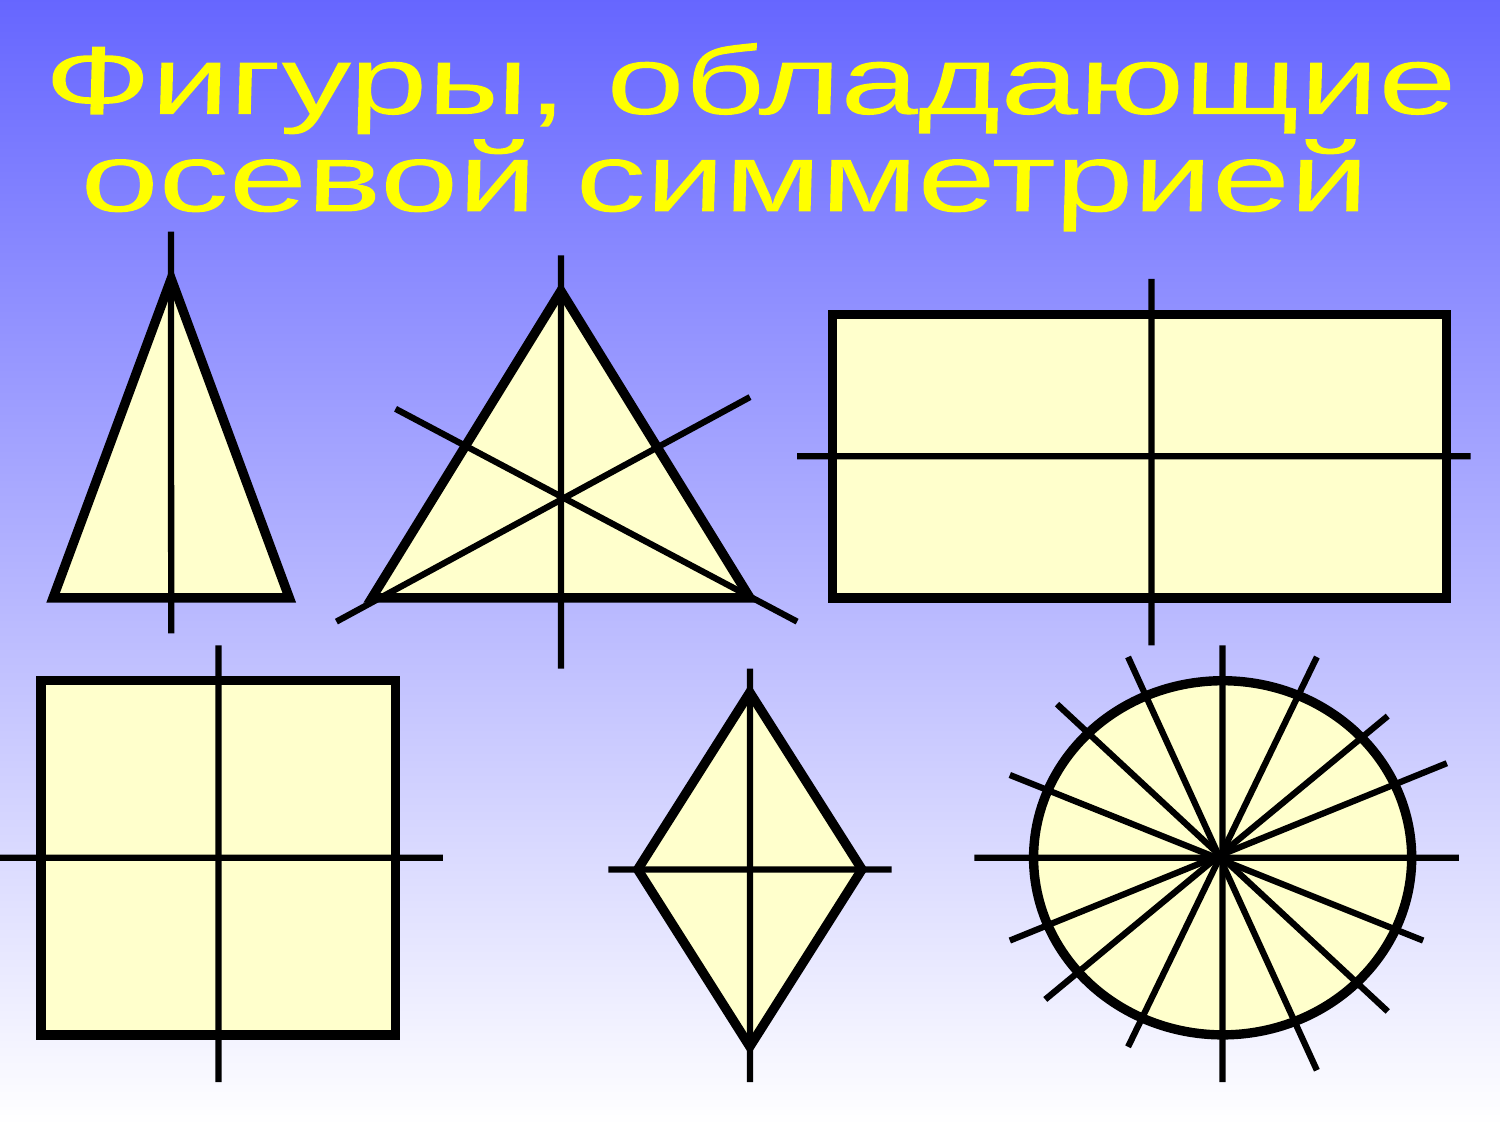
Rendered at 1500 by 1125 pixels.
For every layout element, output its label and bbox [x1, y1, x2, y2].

text_box [41, 858, 218, 1035]
text_box [751, 870, 862, 1045]
text_box [1223, 680, 1412, 857]
text_box [832, 314, 1151, 456]
text_box [1152, 457, 1447, 599]
text_box [219, 858, 396, 1035]
text_box [751, 694, 862, 869]
text_box [561, 291, 750, 598]
text_box [172, 281, 290, 598]
text_box [638, 870, 750, 1047]
text_box [1033, 858, 1222, 1035]
text_box [832, 457, 1151, 599]
text_box [371, 292, 560, 598]
text_box [1033, 680, 1222, 857]
text_box [41, 680, 218, 857]
text_box [53, 279, 171, 598]
text_box [1152, 314, 1447, 456]
text_box [219, 680, 396, 857]
text_box [638, 692, 750, 869]
text_box [1223, 858, 1412, 1035]
